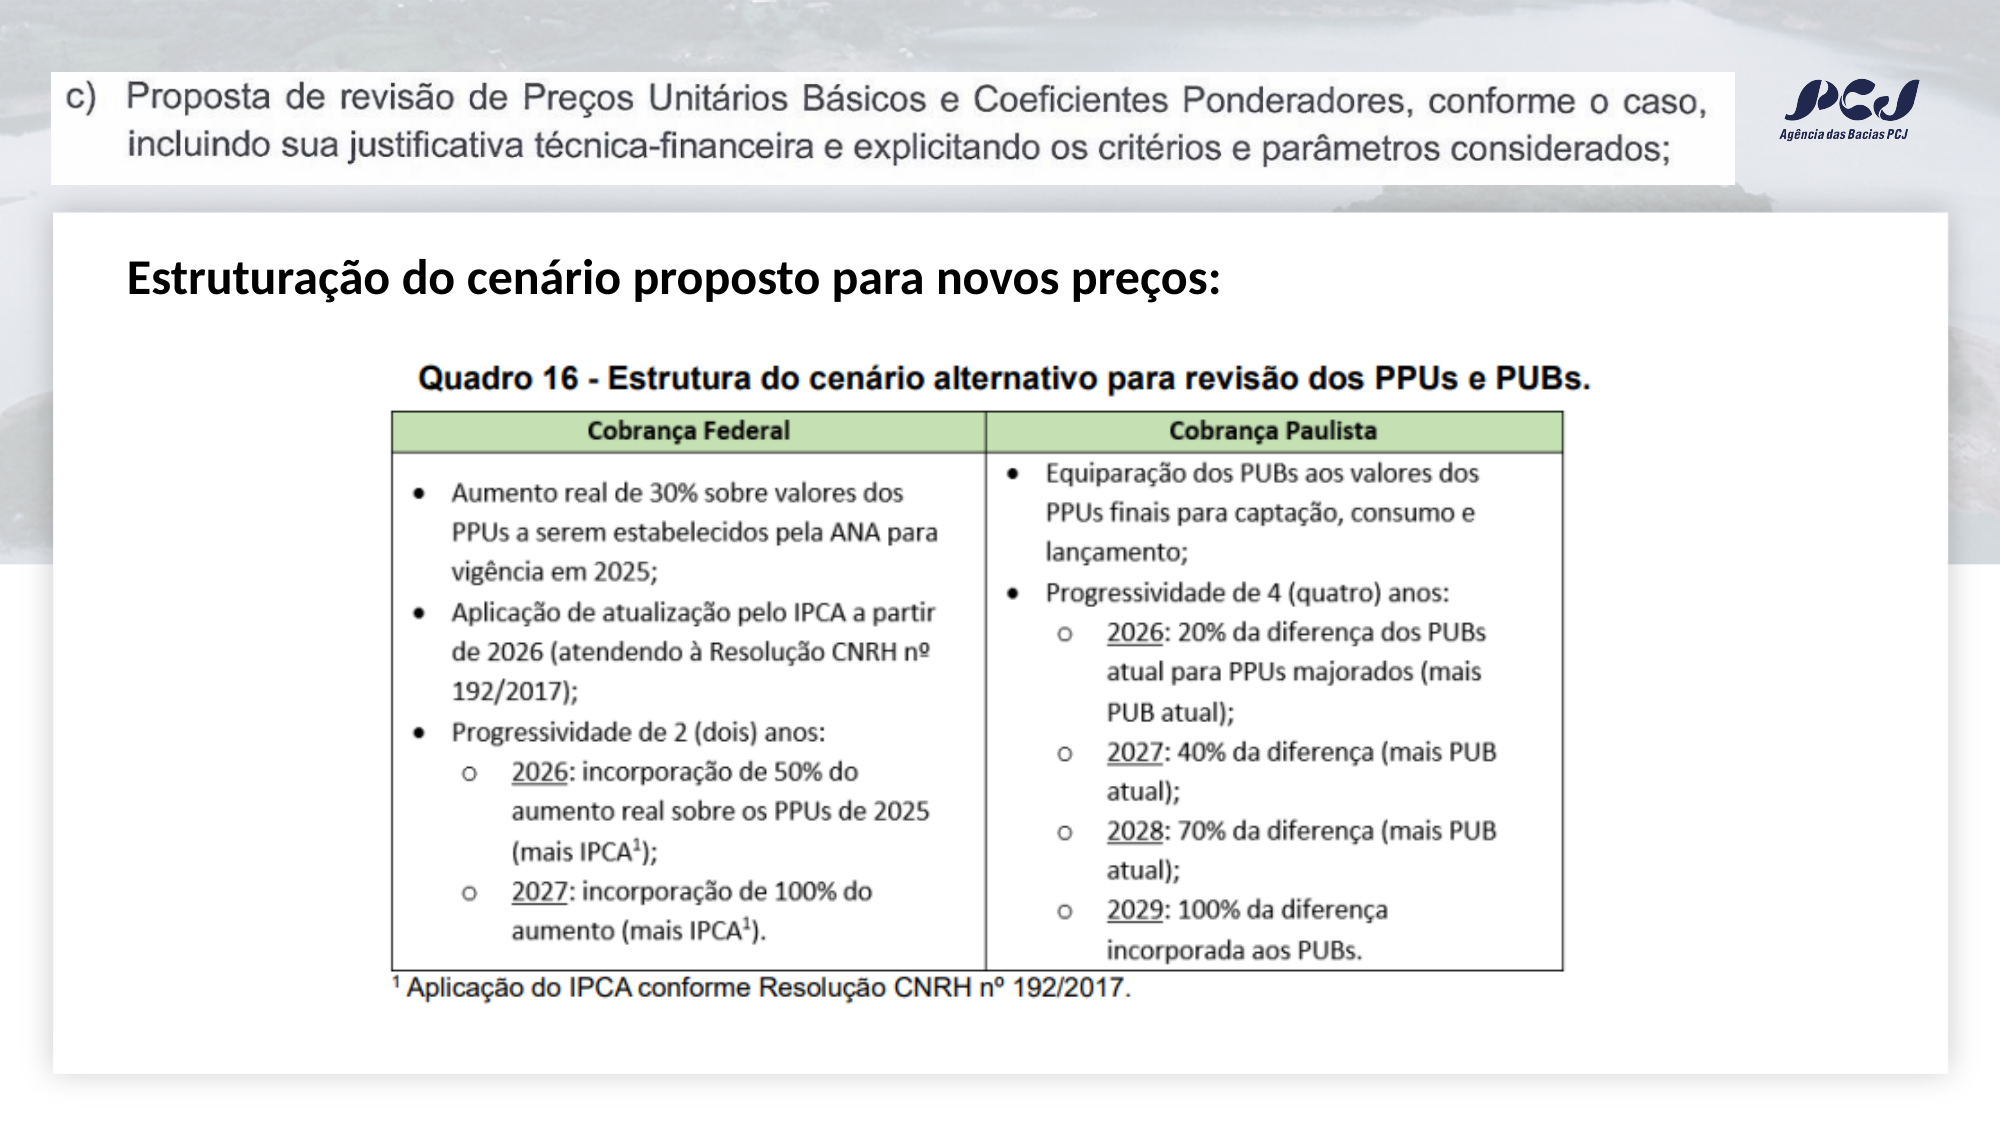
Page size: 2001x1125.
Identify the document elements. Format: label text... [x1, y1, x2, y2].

picture [0, 0, 2000, 1125]
text_box Estruturação do cenário proposto para novos preços: [112, 237, 1820, 403]
